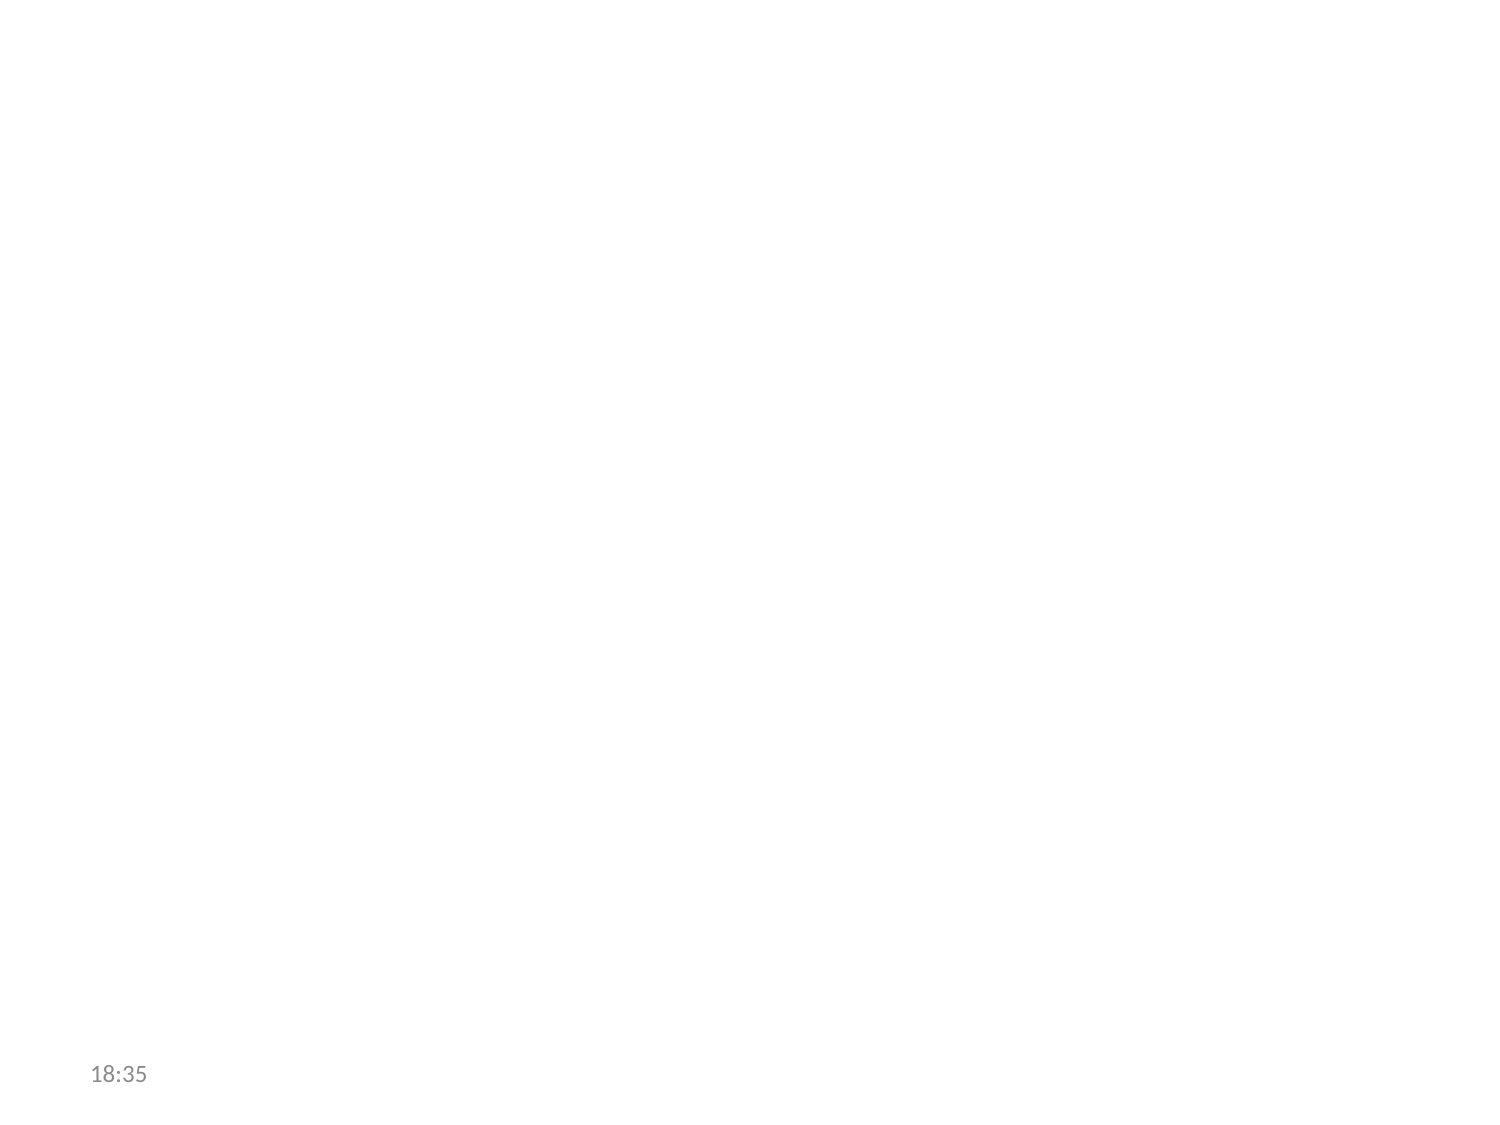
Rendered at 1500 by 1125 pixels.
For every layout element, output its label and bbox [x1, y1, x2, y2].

slide_number [75, 1042, 425, 1103]
